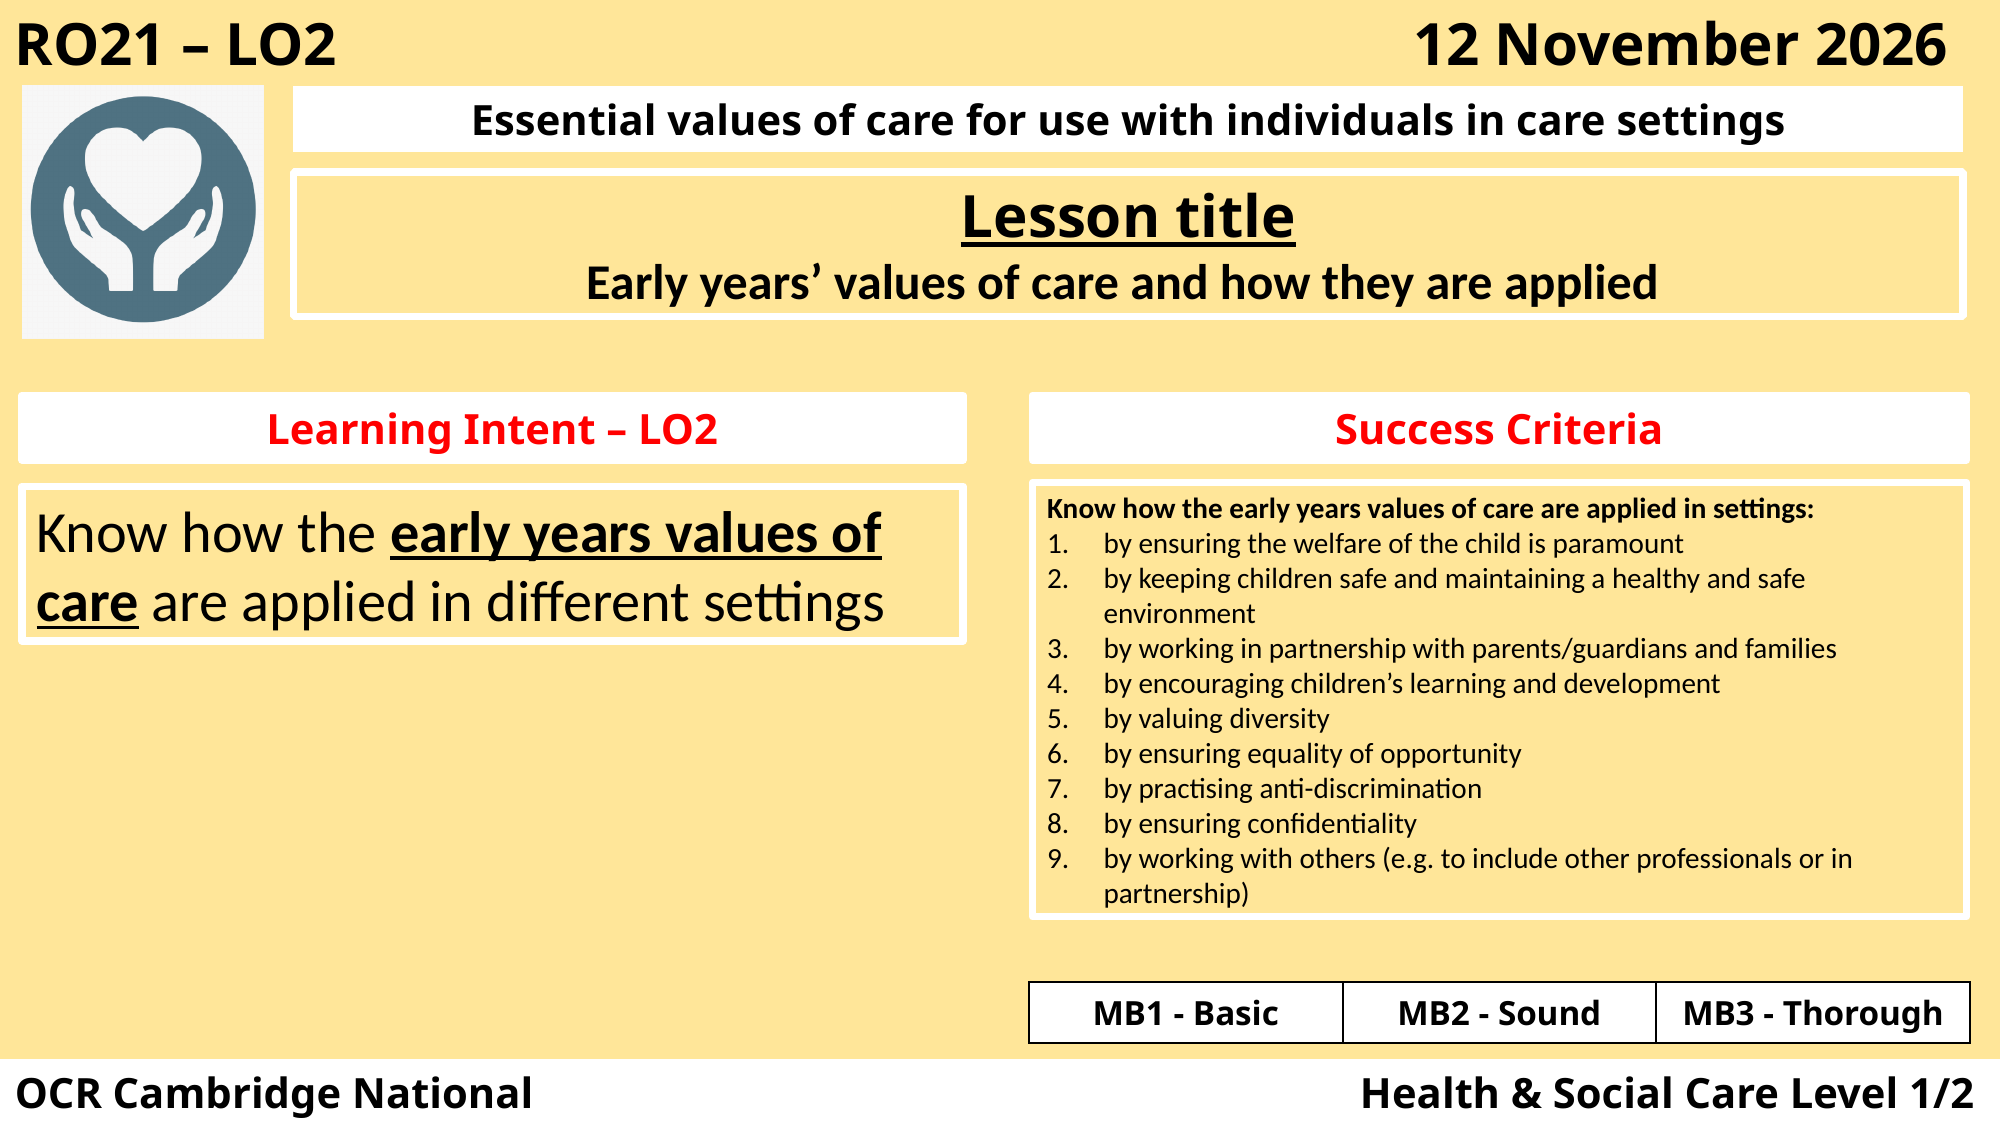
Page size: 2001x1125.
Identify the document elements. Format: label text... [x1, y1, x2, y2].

text_box Health & Social Care Level 1/2 [873, 1059, 2000, 1125]
text_box Success Criteria [1032, 395, 1967, 461]
text_box RO21 – LO2 [0, 0, 398, 85]
table_header MB2 - Sound [1344, 983, 1655, 1042]
table_header MB3 - Thorough [1657, 983, 1969, 1042]
text_box OCR Cambridge National [0, 1059, 873, 1125]
text_box Essential values of care for use with individuals in care settings [293, 86, 1963, 152]
picture [22, 85, 264, 339]
table_header MB1 - Basic [1030, 983, 1342, 1042]
text_box Know how the early years values of care are applied in settings: by ensuring the welfare of the child is paramount by keeping children safe and maintaining a healthy and safe environment by working in partnership with parents/guardians and families by encouraging children’s learning and development by valuing diversity by ensuring equality of opportunity by practising anti-discrimination by ensuring confidentiality by working with others (e.g. to include other professionals or in partnership) [1032, 482, 1967, 917]
text_box Learning Intent – LO2 [21, 395, 964, 461]
text_box Lesson title Early years’ values of care and how they are applied [293, 172, 1963, 317]
text_box Know how the early years values of care are applied in different settings [21, 486, 964, 641]
text_box 28 September 2020 [1205, 0, 1964, 94]
